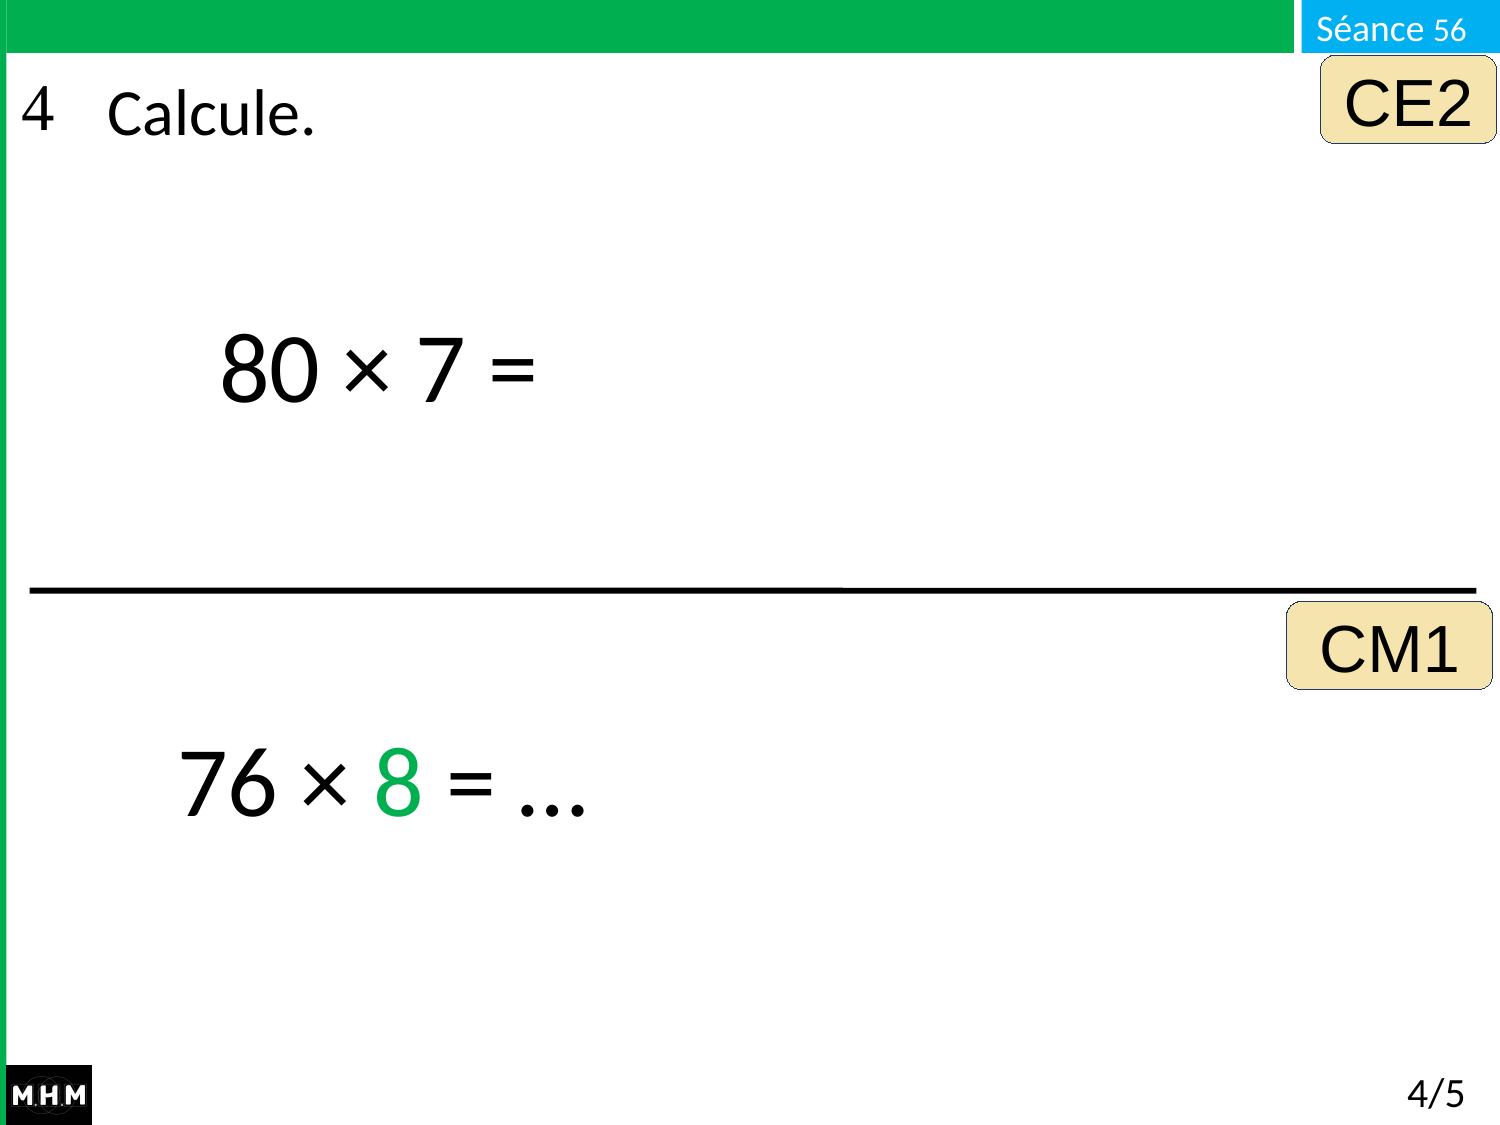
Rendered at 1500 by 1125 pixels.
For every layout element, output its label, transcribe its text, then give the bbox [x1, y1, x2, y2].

text_box 80 × 7 = [96, 295, 684, 430]
list 4/5 [1373, 1064, 1500, 1125]
text_box CE2 [1320, 55, 1497, 144]
text_box 76 × 8 = … [96, 708, 669, 844]
picture [6, 1065, 92, 1125]
title Calcule. [92, 71, 1387, 158]
text_box CM1 [1286, 601, 1493, 690]
